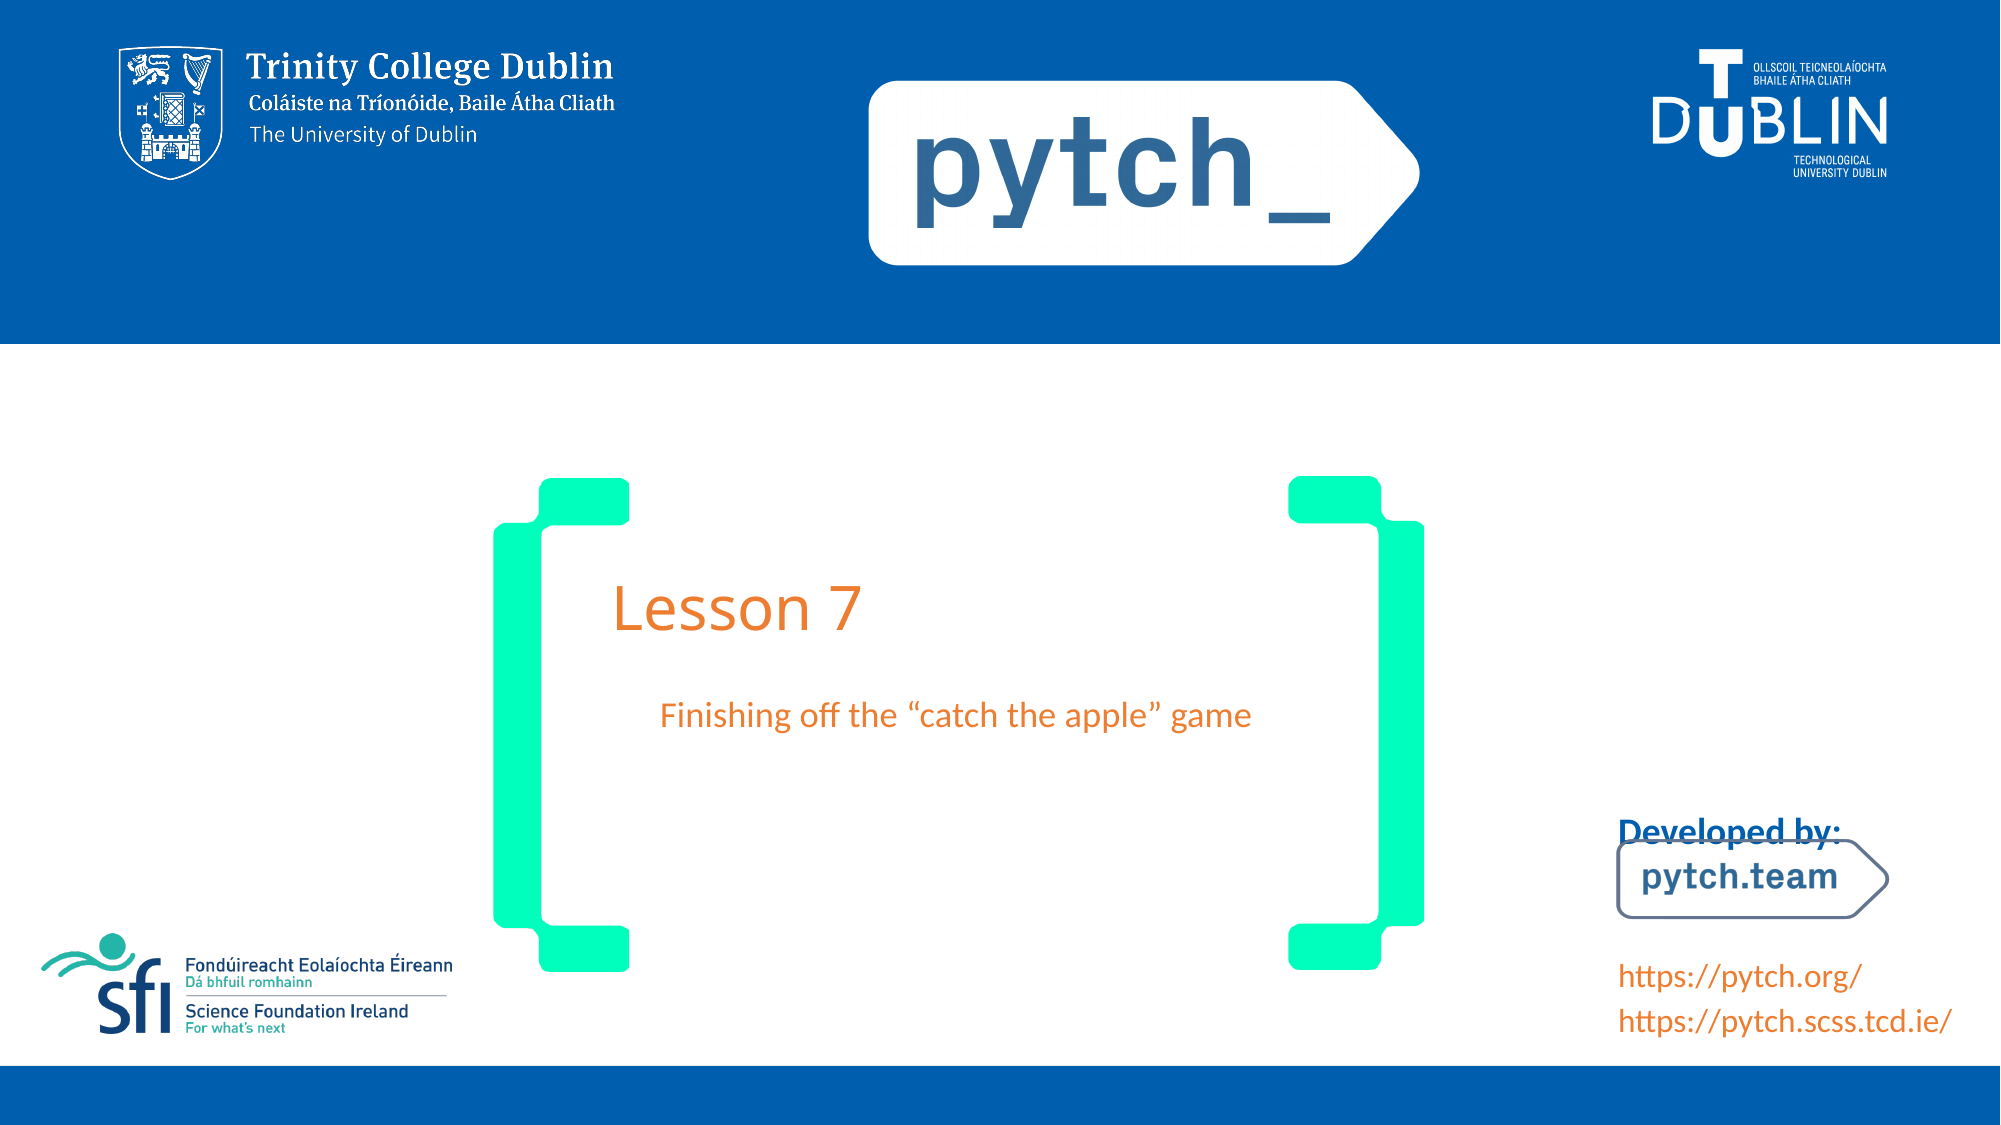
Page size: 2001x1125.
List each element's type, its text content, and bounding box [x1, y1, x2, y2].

picture [41, 933, 452, 1034]
picture [1618, 17, 1923, 209]
picture [1603, 820, 1905, 940]
picture [117, 45, 617, 181]
text_box Developed by: https://pytch.org/ https://pytch.scss.tcd.ie/ [1603, 762, 1978, 1079]
subtitle Finishing off the “catch the apple” game [596, 693, 1317, 765]
title Lesson 7 [596, 562, 1317, 654]
picture [696, 36, 1592, 305]
